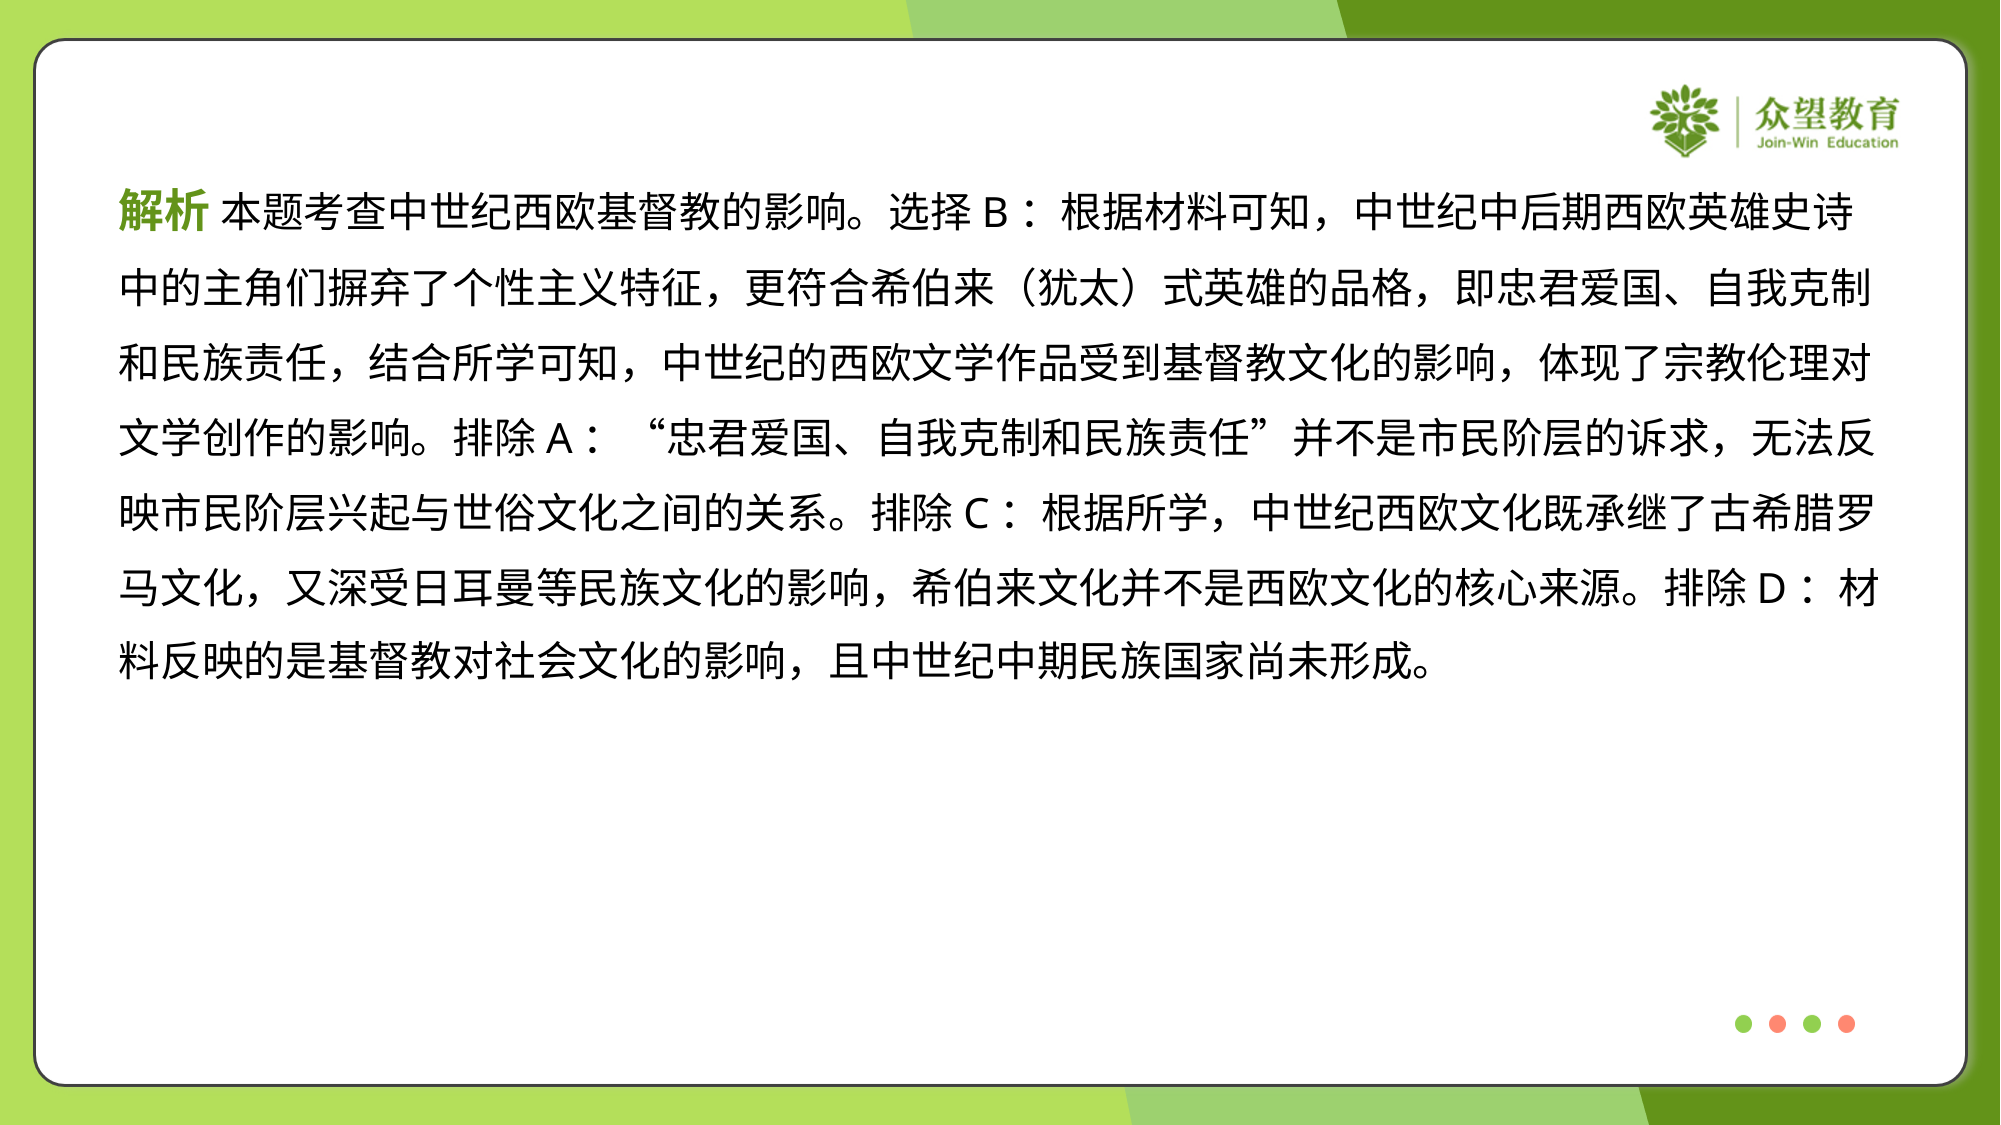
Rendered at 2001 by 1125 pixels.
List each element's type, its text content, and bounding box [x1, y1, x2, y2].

text_box 解析 本题考查中世纪西欧基督教的影响。选择B：根据材料可知，中世纪中后期西欧英雄史诗 中的主角们摒弃了个性主义特征，更符合希伯来（犹太）式英雄的品格，即忠君爱国、自我克制 和民族责任，结合所学可知，中世纪的西欧文学作品受到基督教文化的影响，体现了宗教伦理对 文学创作的影响。排除A：“忠君爱国、自我克制和民族责任”并不是市民阶层的诉求，无法反 映市民阶层兴起与世俗文化之间的关系。排除C：根据所学，中世纪西欧文化既承继了古希腊罗 马文化，又深受日耳曼等民族文化的影响，希伯来文化并不是西欧文化的核心来源。排除D：材 料反映的是基督教对社会文化的影响，且中世纪中期民族国家尚未形成。 [118, 159, 1883, 677]
picture [0, 0, 2000, 1125]
